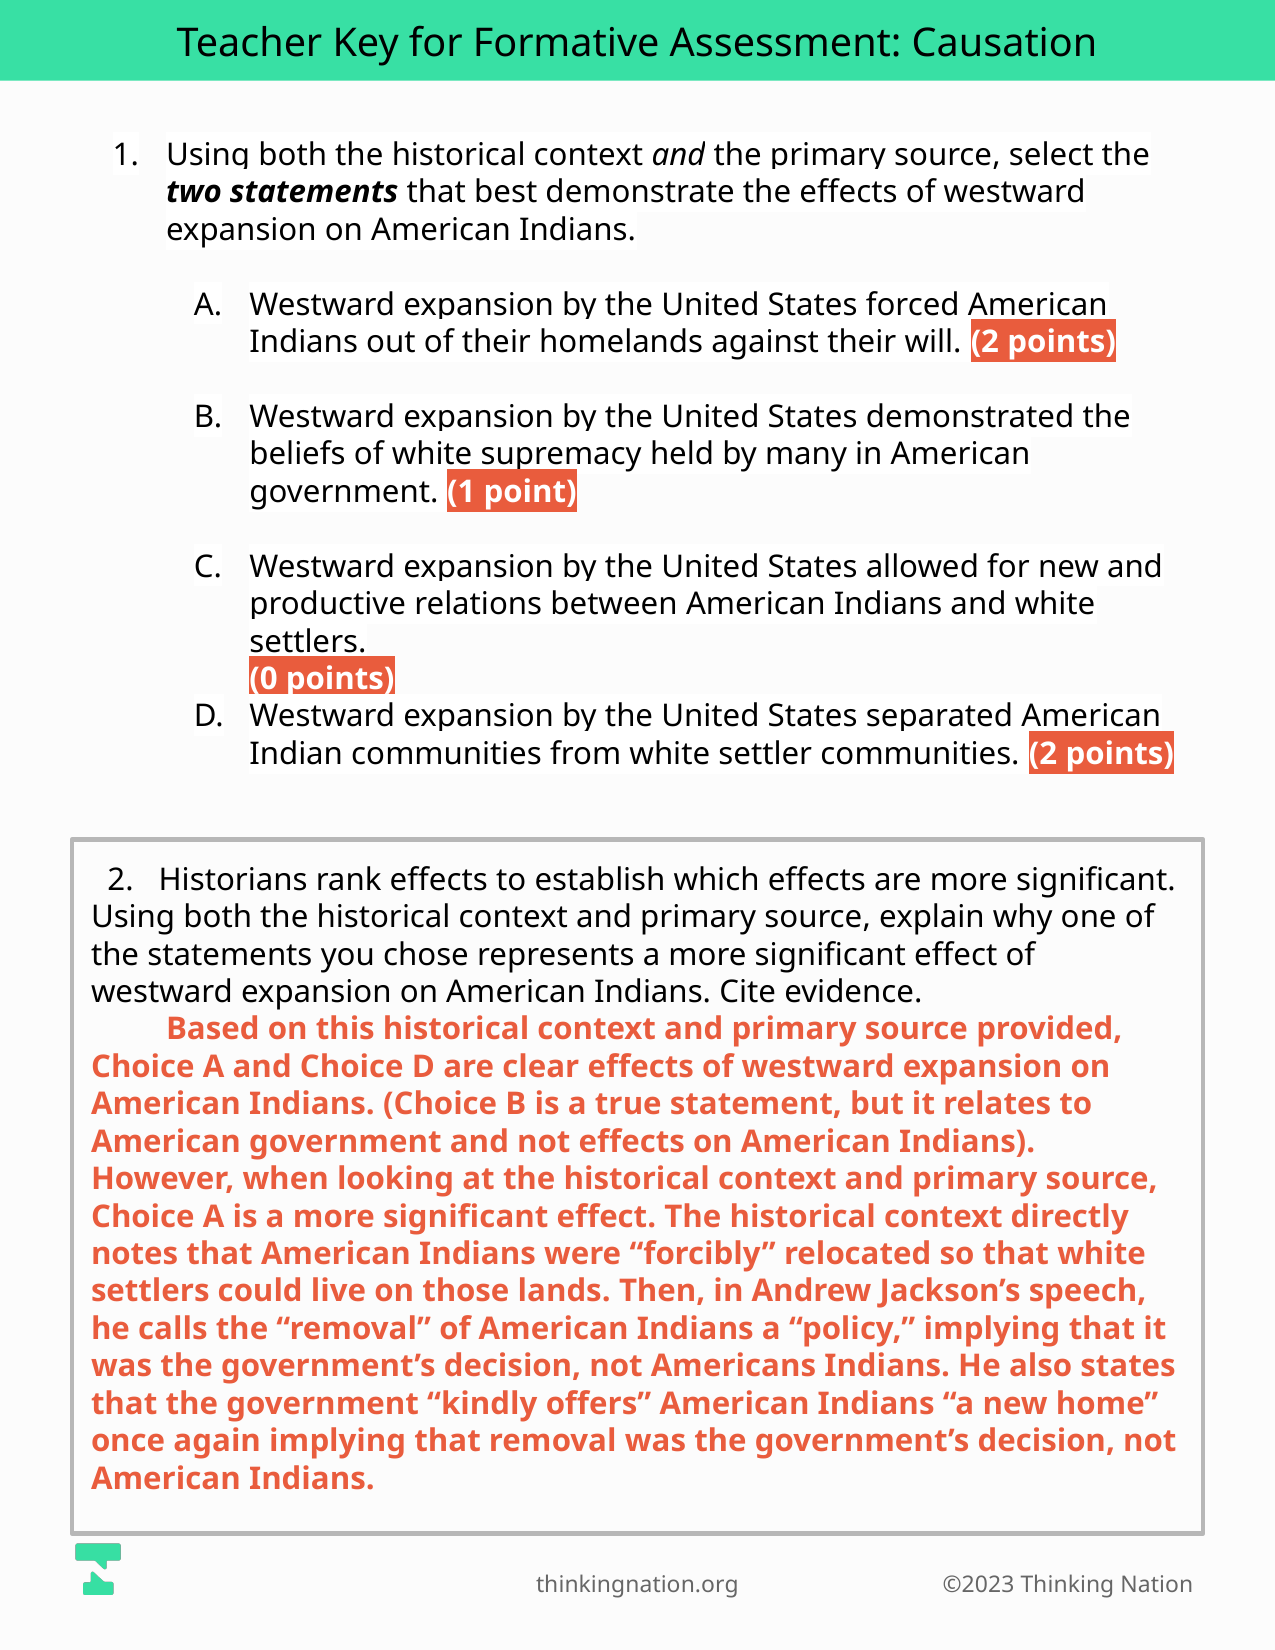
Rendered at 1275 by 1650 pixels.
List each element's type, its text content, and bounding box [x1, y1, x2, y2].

text_box Using both the historical context and the primary source, select the two statements that best demonstrate the effects of westward expansion on American Indians. Westward expansion by the United States forced American Indians out of their homelands against their will. (2 points) Westward expansion by the United States demonstrated the beliefs of white supremacy held by many in American government. (1 point) Westward expansion by the United States allowed for new and productive relations between American Indians and white settlers. (0 points) Westward expansion by the United States separated American Indian communities from white settler communities. (2 points) [75, 118, 1191, 853]
text_box ©2023 Thinking Nation [907, 1553, 1210, 1605]
text_box 2. Historians rank effects to establish which effects are more significant. Using both the historical context and primary source, explain why one of the statements you chose represents a more significant effect of westward expansion on American Indians. Cite evidence. Based on this historical context and primary source provided, Choice A and Choice D are clear effects of westward expansion on American Indians. (Choice B is a true statement, but it relates to American government and not effects on American Indians). However, when looking at the historical context and primary source, Choice A is a more significant effect. The historical context directly notes that American Indians were “forcibly” relocated so that white settlers could live on those lands. Then, in Andrew Jackson’s speech, he calls the “removal” of American Indians a “policy,” implying that it was the government’s decision, not Americans Indians. He also states that the government “kindly offers” American Indians “a new home” once again implying that removal was the government’s decision, not American Indians. [71, 839, 1204, 1534]
text_box thinkingnation.org [486, 1553, 789, 1605]
picture [62, 1533, 134, 1605]
text_box Teacher Key for Formative Assessment: Causation [0, 0, 1275, 81]
